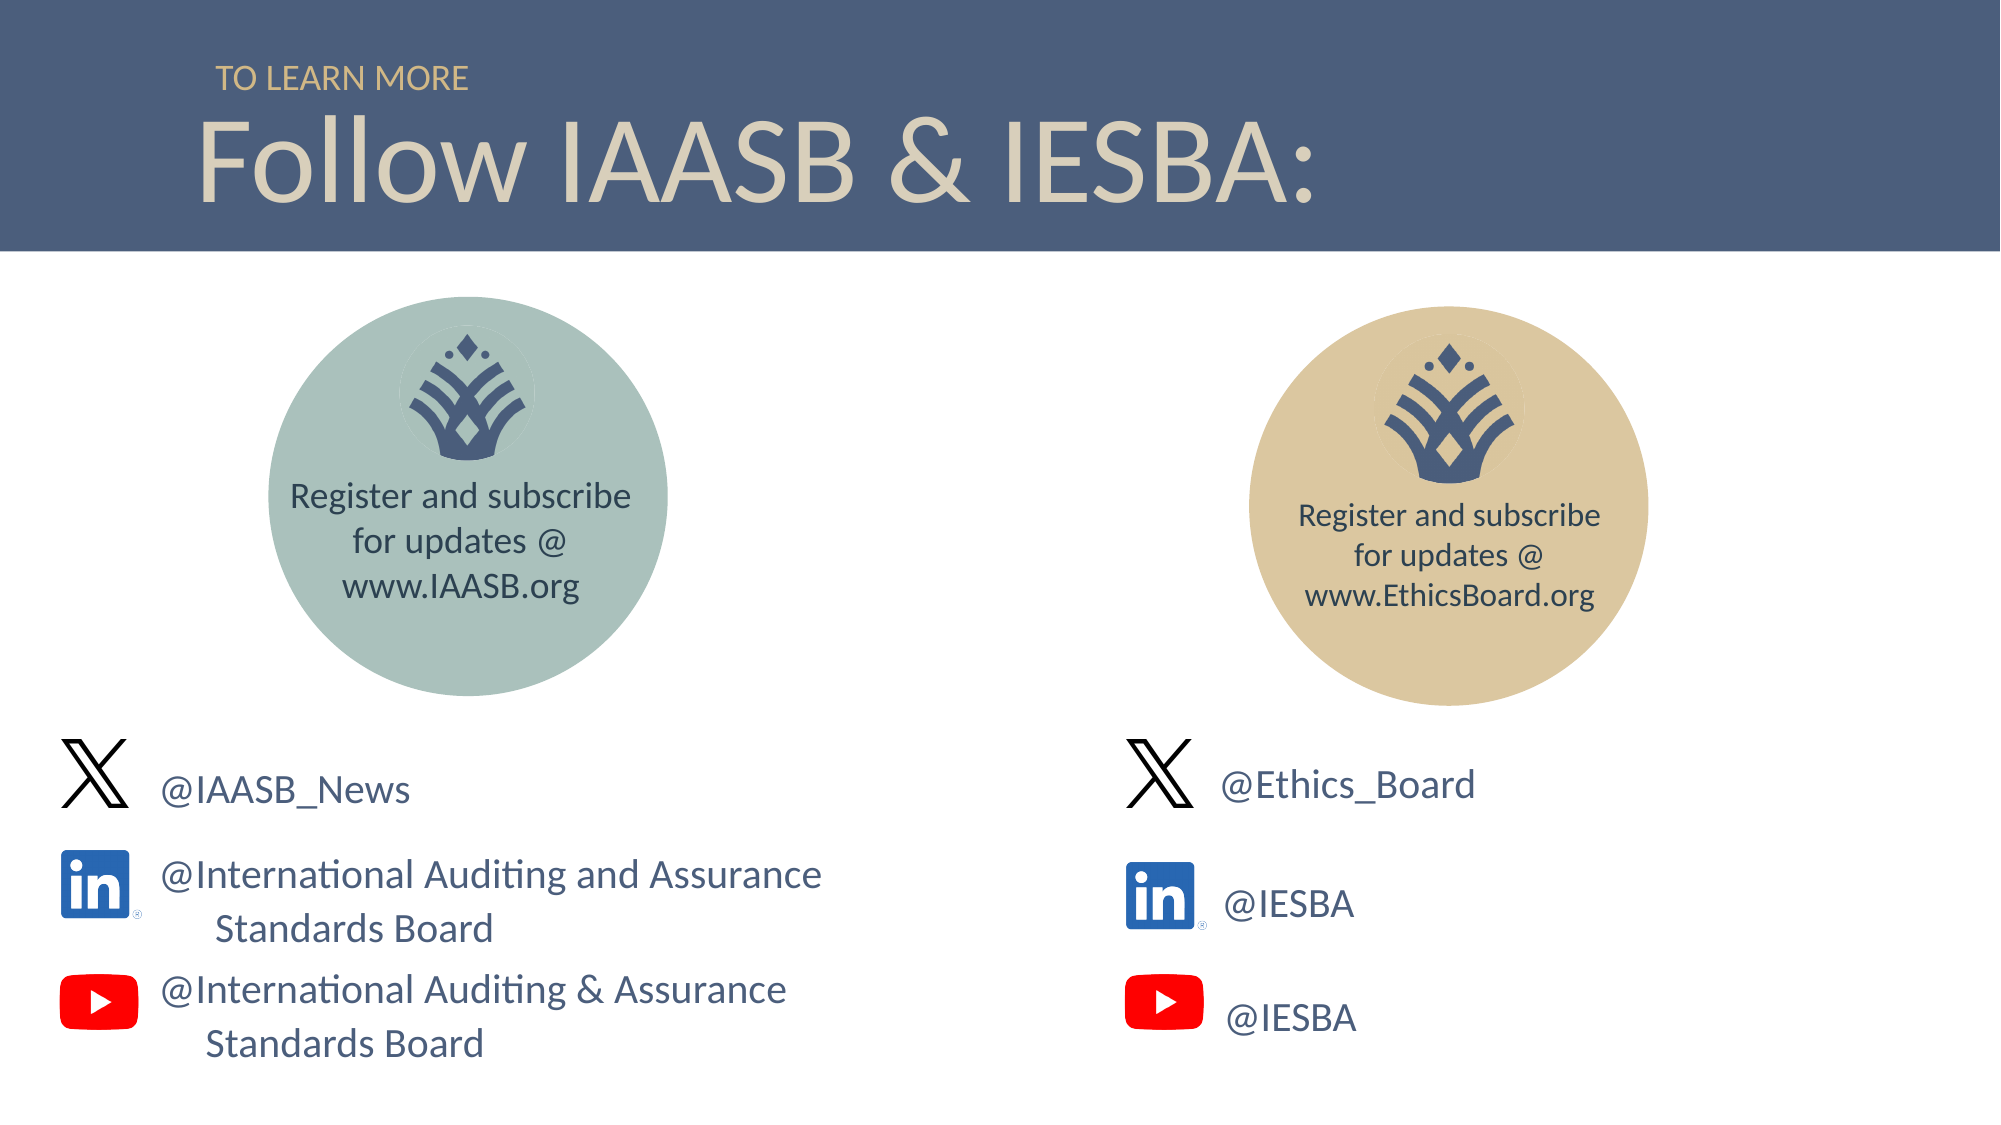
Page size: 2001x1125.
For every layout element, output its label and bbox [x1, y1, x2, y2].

picture [365, 298, 549, 506]
picture [1126, 862, 1207, 930]
picture [1124, 974, 1209, 1030]
picture [61, 850, 142, 919]
picture [61, 739, 129, 808]
picture [1126, 739, 1194, 808]
picture [1366, 324, 1535, 495]
picture [59, 974, 144, 1030]
